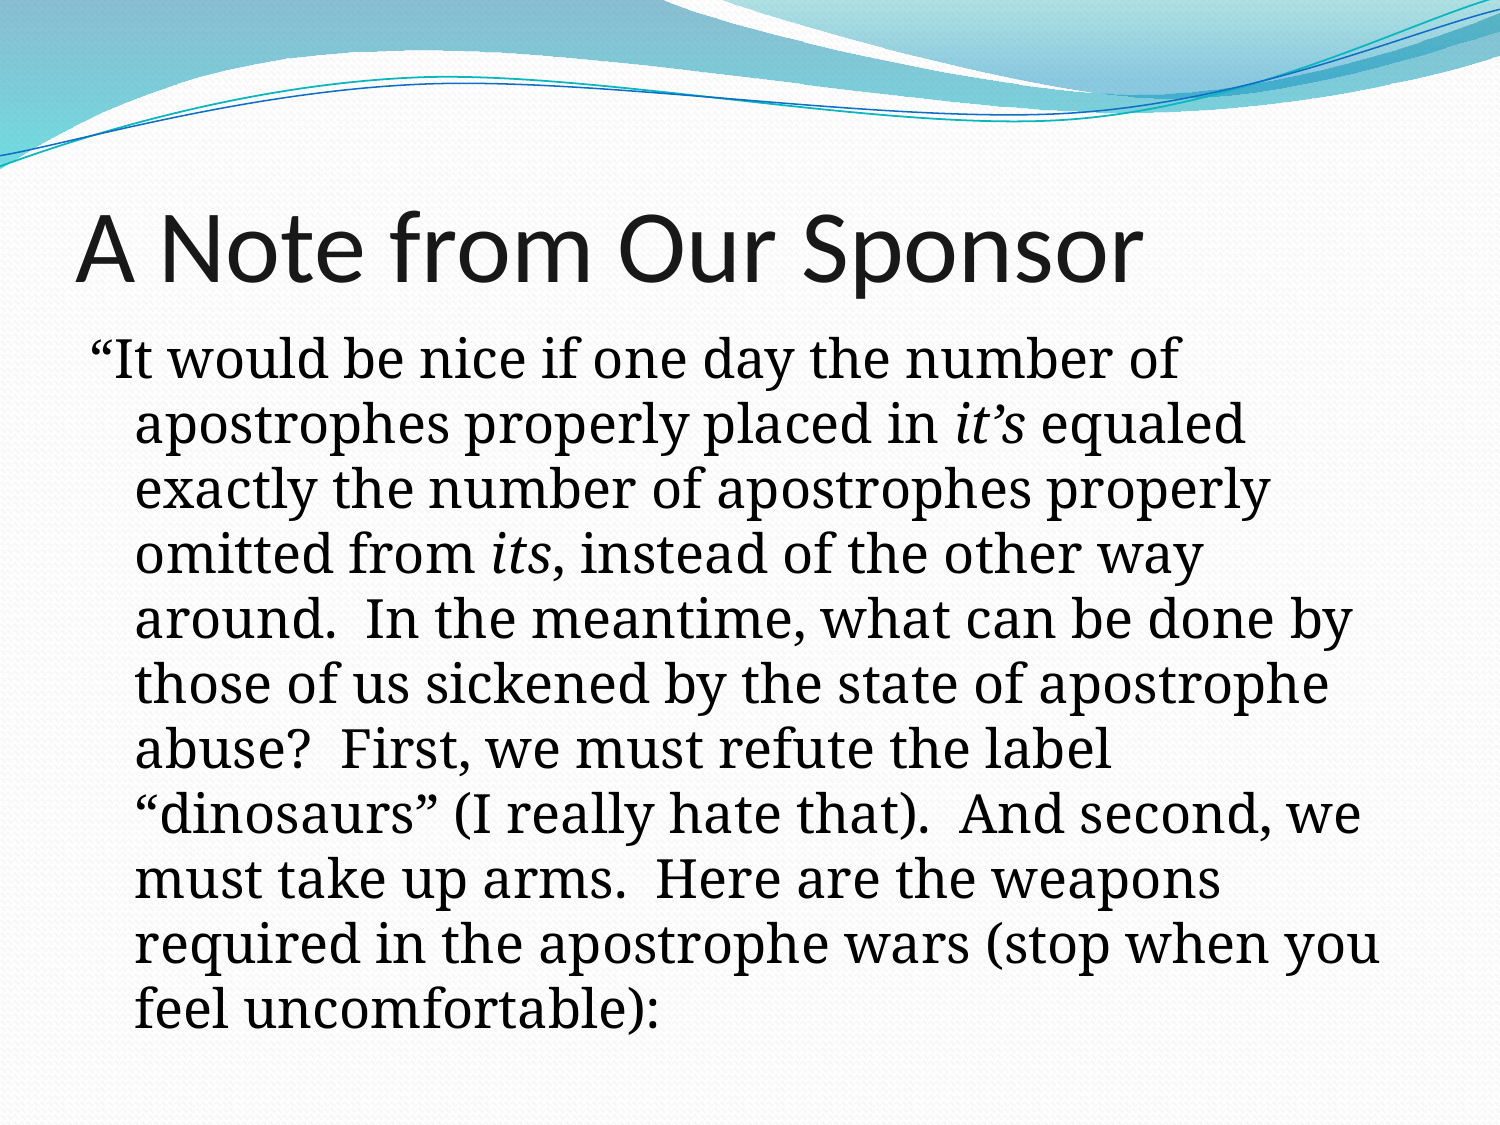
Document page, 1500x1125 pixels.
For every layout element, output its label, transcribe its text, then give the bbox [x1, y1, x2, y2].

list “It would be nice if one day the number of apostrophes properly placed in it’s equaled exactly the number of apostrophes properly omitted from its, instead of the other way around. In the meantime, what can be done by those of us sickened by the state of apostrophe abuse? First, we must refute the label “dinosaurs” (I really hate that). And second, we must take up arms. Here are the weapons required in the apostrophe wars (stop when you feel uncomfortable): [75, 317, 1425, 1038]
title A Note from Our Sponsor [75, 115, 1425, 303]
